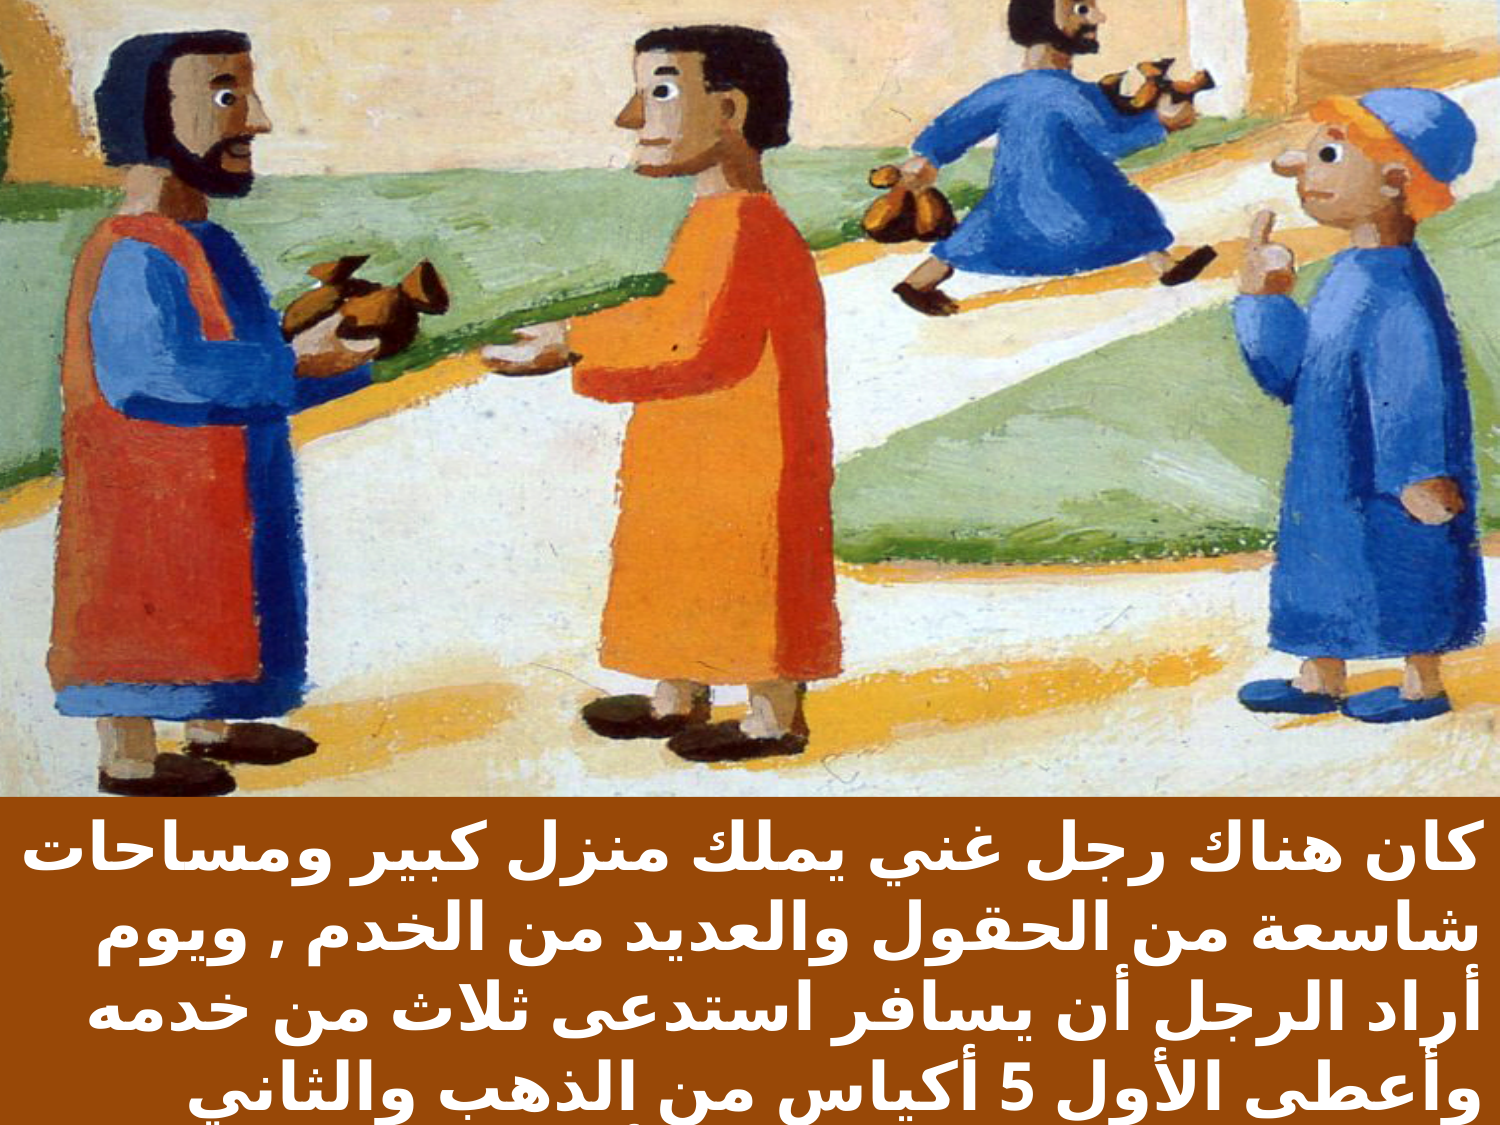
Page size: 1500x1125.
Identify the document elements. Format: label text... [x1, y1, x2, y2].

picture [0, 0, 1500, 798]
text_box كان هناك رجل غني يملك منزل كبير ومساحات شاسعة من الحقول والعديد من الخدم , ويوم أراد الرجل أن يسافر استدعى ثلاث من خدمه وأعطى الأول 5 أكياس من الذهب والثاني كيسين والثالث كيس واحد أعطى كل منهم ما كان يعتقده مناسبا له [0, 805, 1500, 1125]
